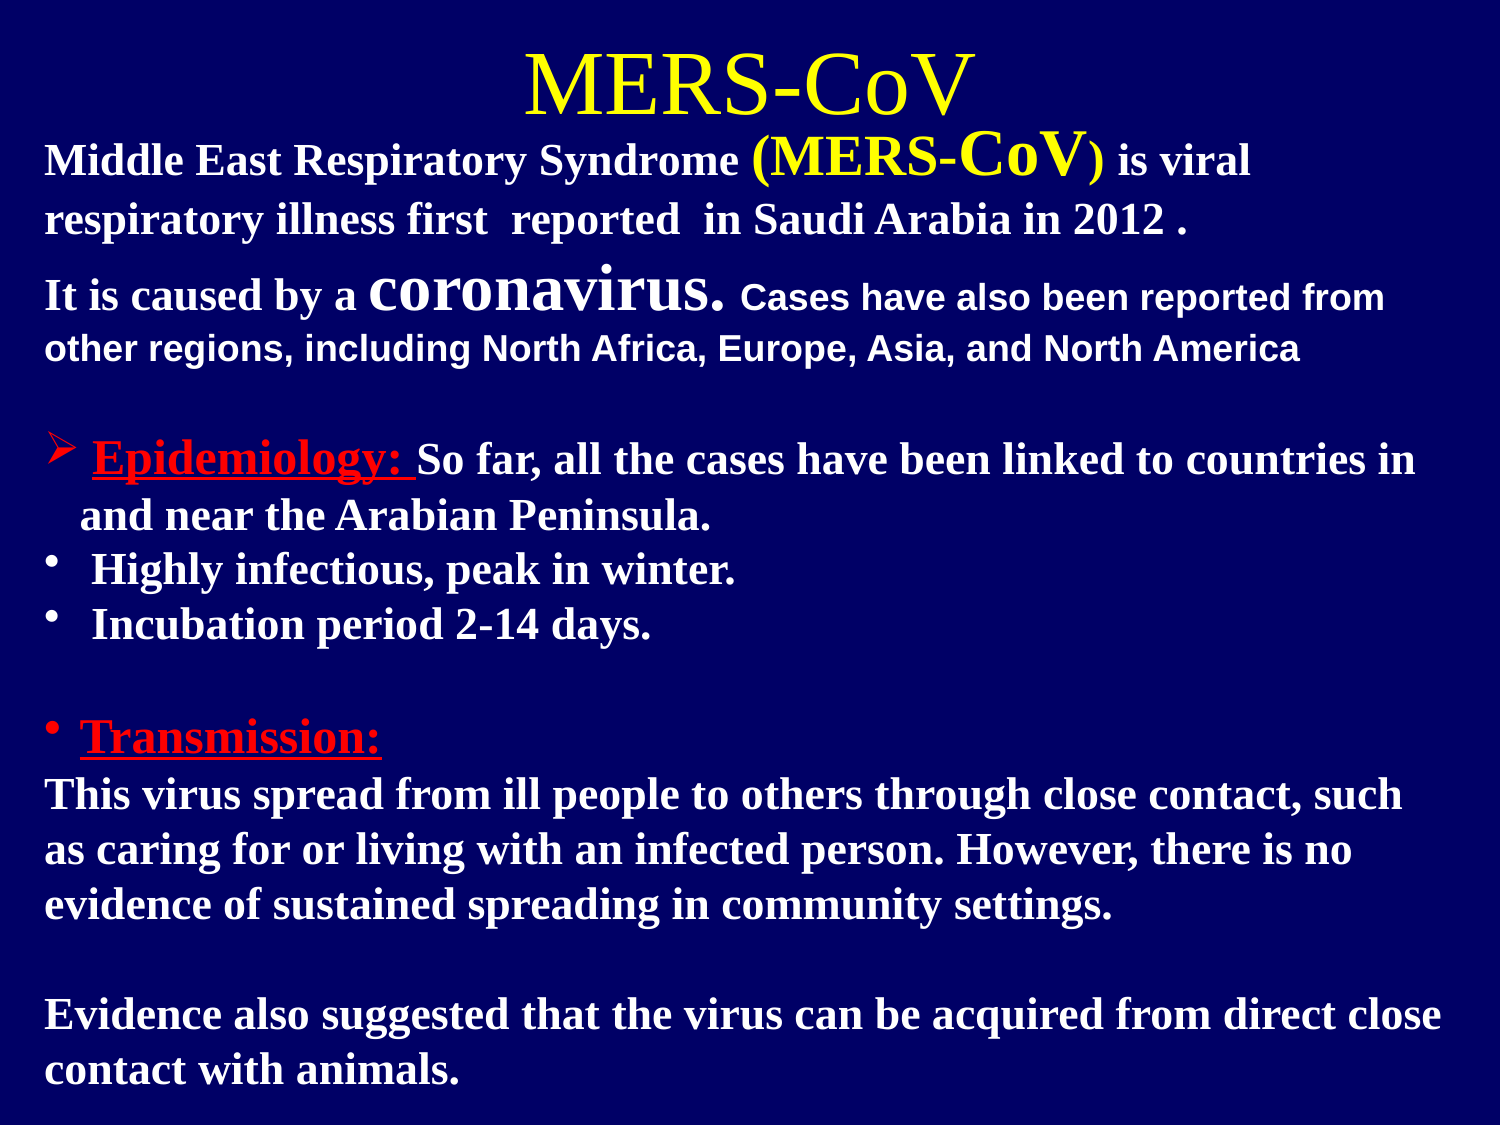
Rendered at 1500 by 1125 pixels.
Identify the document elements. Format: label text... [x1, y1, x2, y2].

text_box Middle East Respiratory Syndrome (MERS-CoV) is viral respiratory illness first reported in Saudi Arabia in 2012 . It is caused by a coronavirus. Cases have also been reported from other regions, including North Africa, Europe, Asia, and North America Epidemiology: So far, all the cases have been linked to countries in and near the Arabian Peninsula. Highly infectious, peak in winter. Incubation period 2-14 days. Transmission: This virus spread from ill people to others through close contact, such as caring for or living with an infected person. However, there is no evidence of sustained spreading in community settings. Evidence also suggested that the virus can be acquired from direct close contact with animals. [29, 101, 1459, 1125]
title MERS-CoV [74, 6, 1426, 101]
